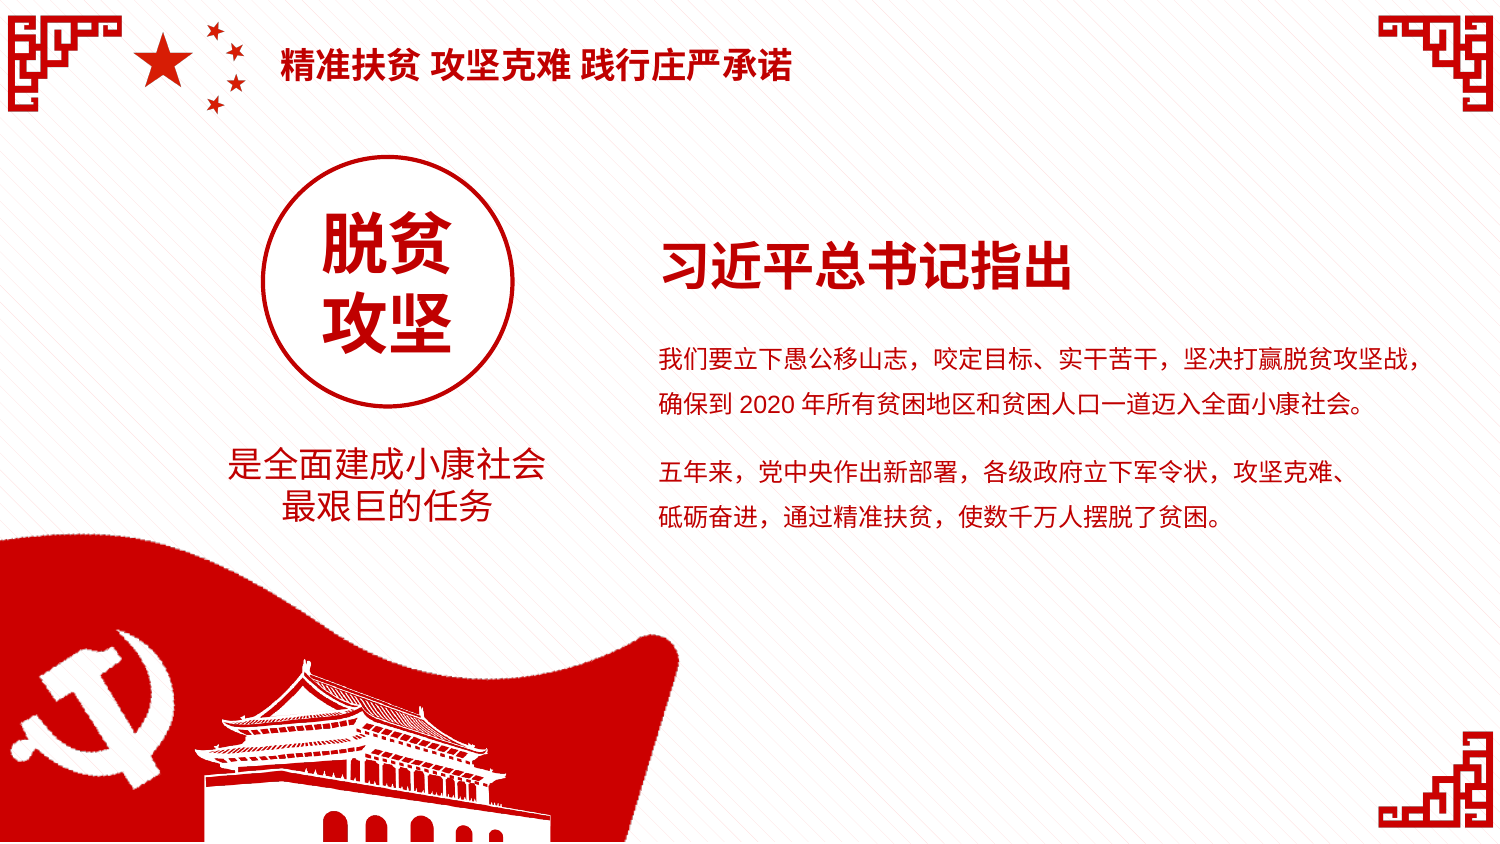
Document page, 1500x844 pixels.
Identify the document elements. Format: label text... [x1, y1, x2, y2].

text_box 是全面建成小康社会最艰巨的任务 [202, 434, 574, 535]
picture [1370, 0, 1500, 130]
text_box [296, 370, 479, 409]
text_box 脱贫 攻坚 [287, 194, 488, 370]
picture [1370, 713, 1500, 844]
text_box 精准扶贫 攻坚克难 践行庄严承诺 [265, 35, 963, 94]
text_box 五年来，党中央作出新部署，各级政府立下军令状，攻坚克难、砥砺奋进，通过精准扶贫，使数千万人摆脱了贫困。 [643, 434, 1394, 536]
picture [0, 482, 737, 842]
picture [0, 0, 254, 132]
text_box 我们要立下愚公移山志，咬定目标、实干苦干，坚决打赢脱贫攻坚战，确保到2020年所有贫困地区和贫困人口一道迈入全面小康社会。 [643, 321, 1458, 458]
text_box [296, 154, 480, 194]
text_box [488, 203, 515, 360]
text_box 习近平总书记指出 [642, 207, 1347, 322]
text_box [260, 204, 287, 359]
